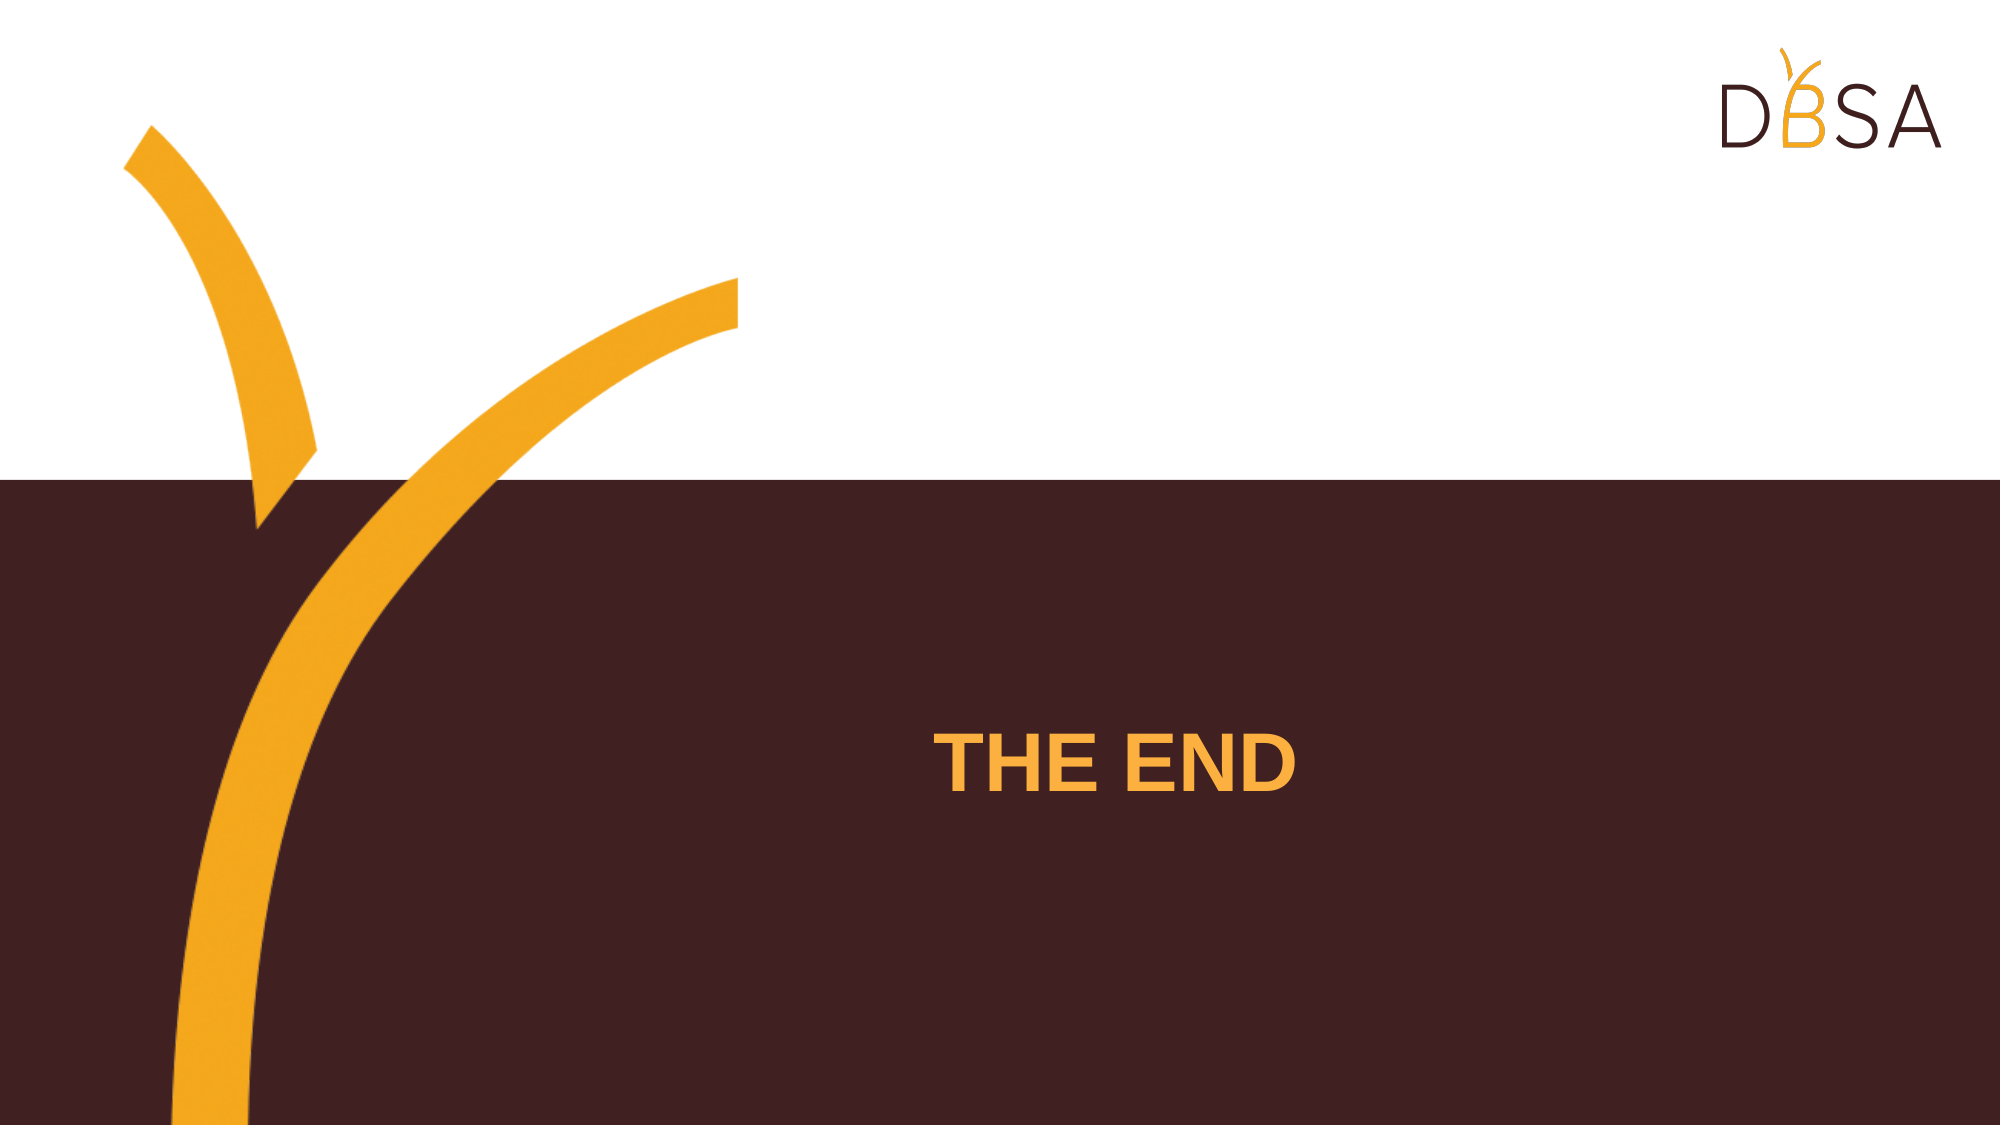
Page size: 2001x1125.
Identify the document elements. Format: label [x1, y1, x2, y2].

text_box [0, 0, 2000, 1125]
